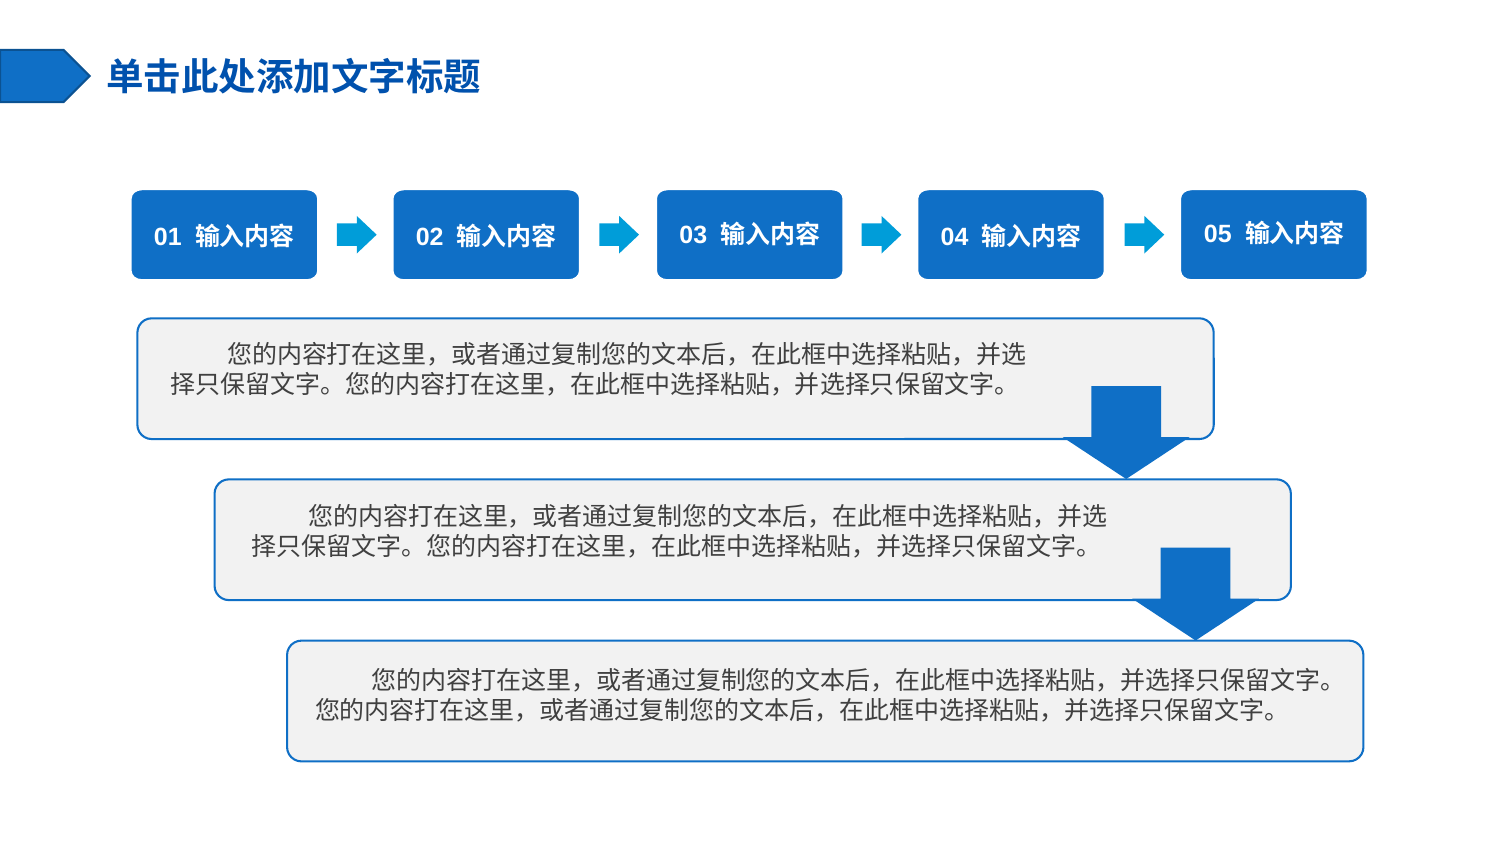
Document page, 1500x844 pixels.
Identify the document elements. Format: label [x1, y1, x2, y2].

text_box [1065, 440, 1188, 479]
text_box [137, 318, 1214, 440]
text_box [130, 189, 1368, 281]
text_box [287, 640, 1364, 762]
text_box [1133, 601, 1258, 640]
text_box [214, 479, 1291, 601]
